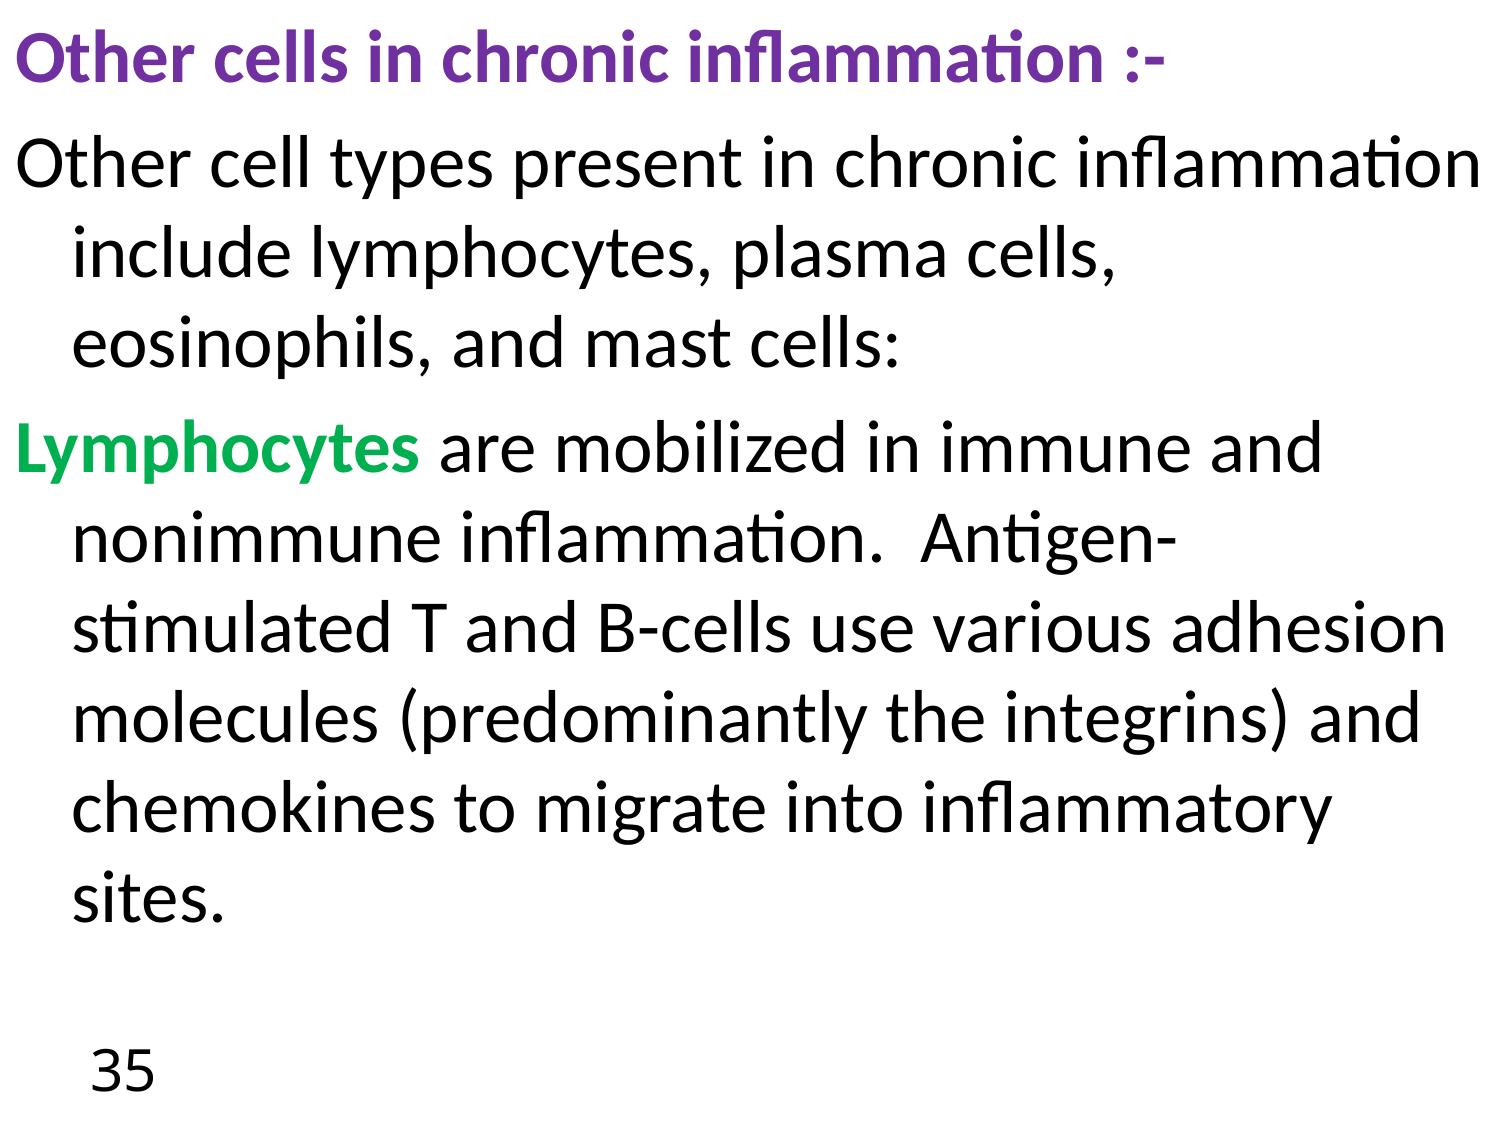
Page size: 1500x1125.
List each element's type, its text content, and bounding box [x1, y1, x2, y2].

slide_number 35 [75, 1042, 425, 1103]
list Other cells in chronic inflammation :- Other cell types present in chronic inflammation include lymphocytes, plasma cells, eosinophils, and mast cells: Lymphocytes are mobilized in immune and nonimmune inflammation. Antigen-stimulated T and B-cells use various adhesion molecules (predominantly the integrins) and chemokines to migrate into inflammatory sites. [0, 0, 1500, 1125]
